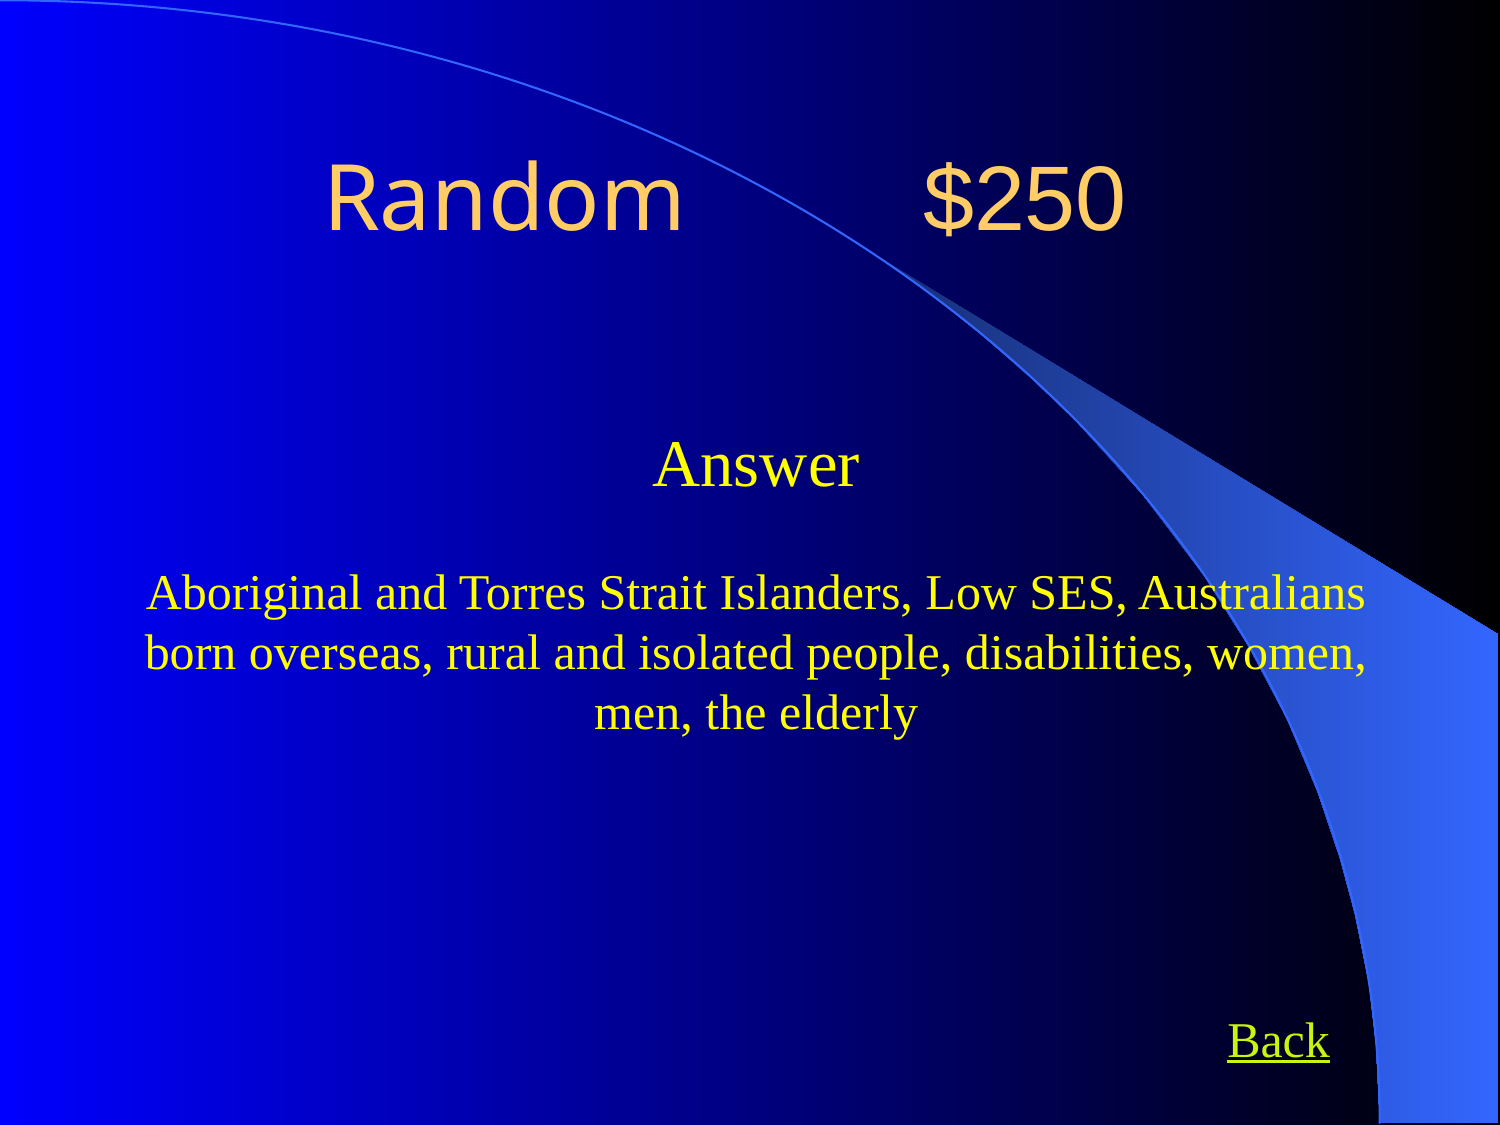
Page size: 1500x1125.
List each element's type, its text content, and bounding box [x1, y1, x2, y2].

text_box Back [1212, 999, 1438, 1075]
title Random $250 [87, 99, 1363, 288]
text_box Answer Aboriginal and Torres Strait Islanders, Low SES, Australians born overseas, rural and isolated people, disabilities, women, men, the elderly [99, 412, 1413, 988]
